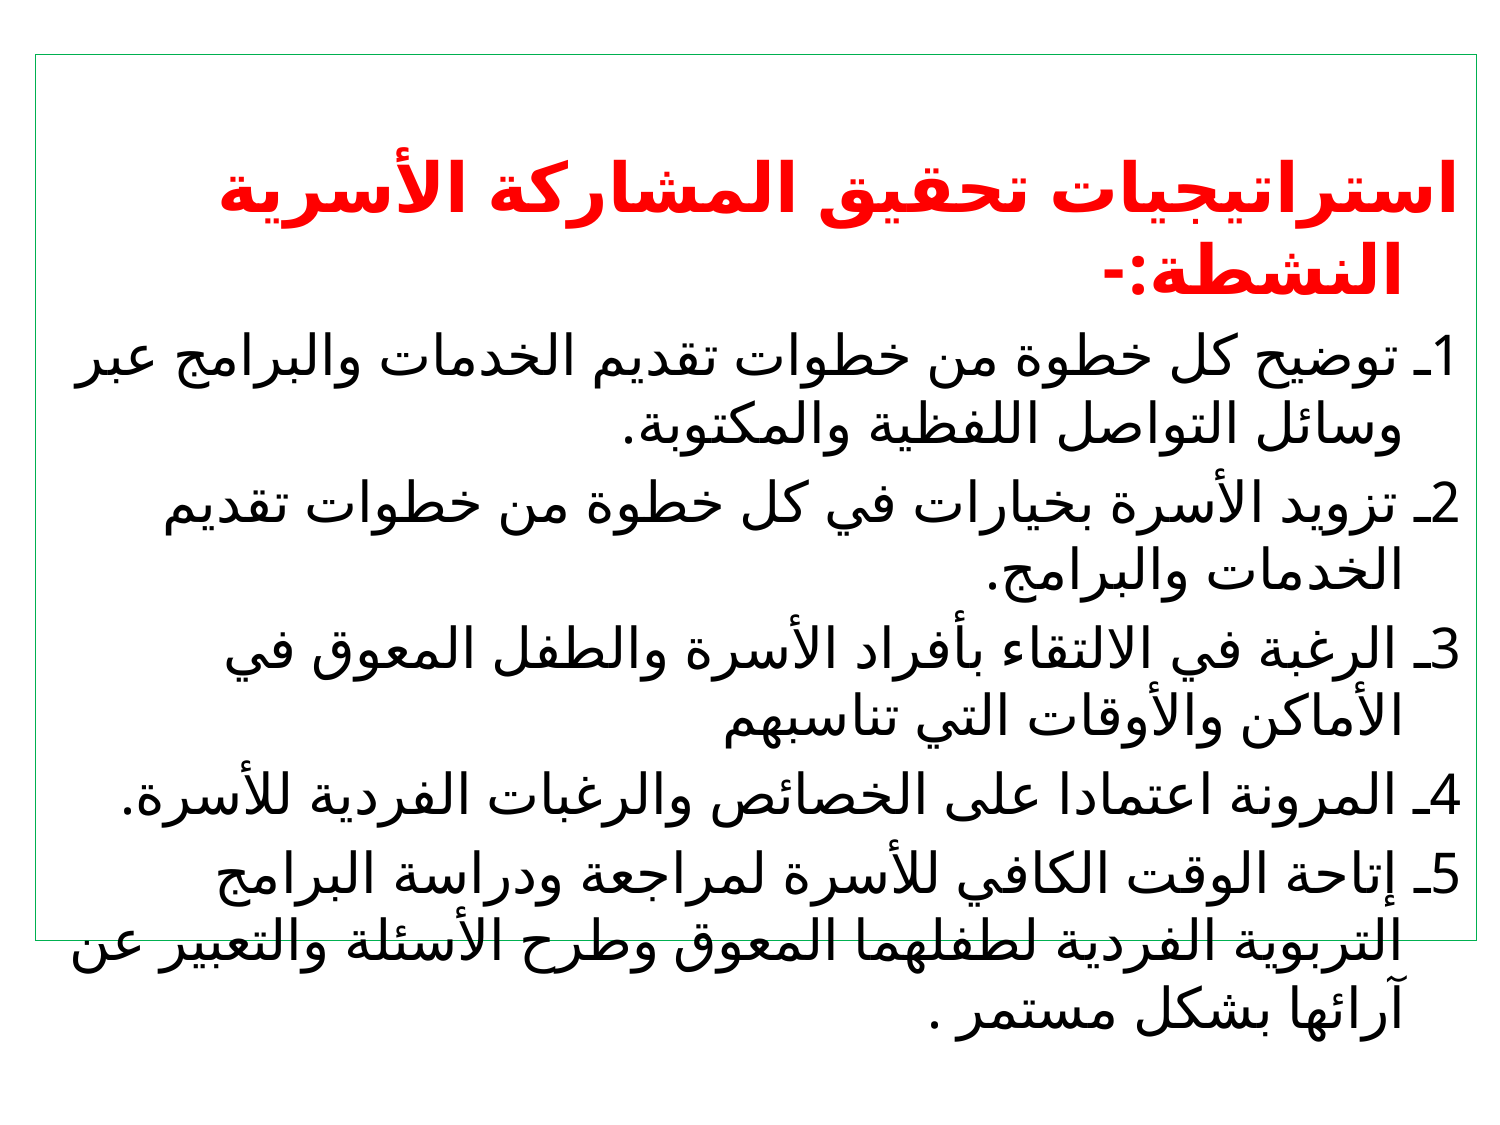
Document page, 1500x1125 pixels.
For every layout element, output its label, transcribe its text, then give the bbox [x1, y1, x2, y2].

list استراتيجيات تحقيق المشاركة الأسرية النشطة:- 1ـ توضيح كل خطوة من خطوات تقديم الخدمات والبرامج عبر وسائل التواصل اللفظية والمكتوبة. 2ـ تزويد الأسرة بخيارات في كل خطوة من خطوات تقديم الخدمات والبرامج. 3ـ الرغبة في الالتقاء بأفراد الأسرة والطفل المعوق في الأماكن والأوقات التي تناسبهم 4ـ المرونة اعتمادا على الخصائص والرغبات الفردية للأسرة. 5ـ إتاحة الوقت الكافي للأسرة لمراجعة ودراسة البرامج التربوية الفردية لطفلهما المعوق وطرح الأسئلة والتعبير عن آرائها بشكل مستمر . [35, 54, 1477, 941]
